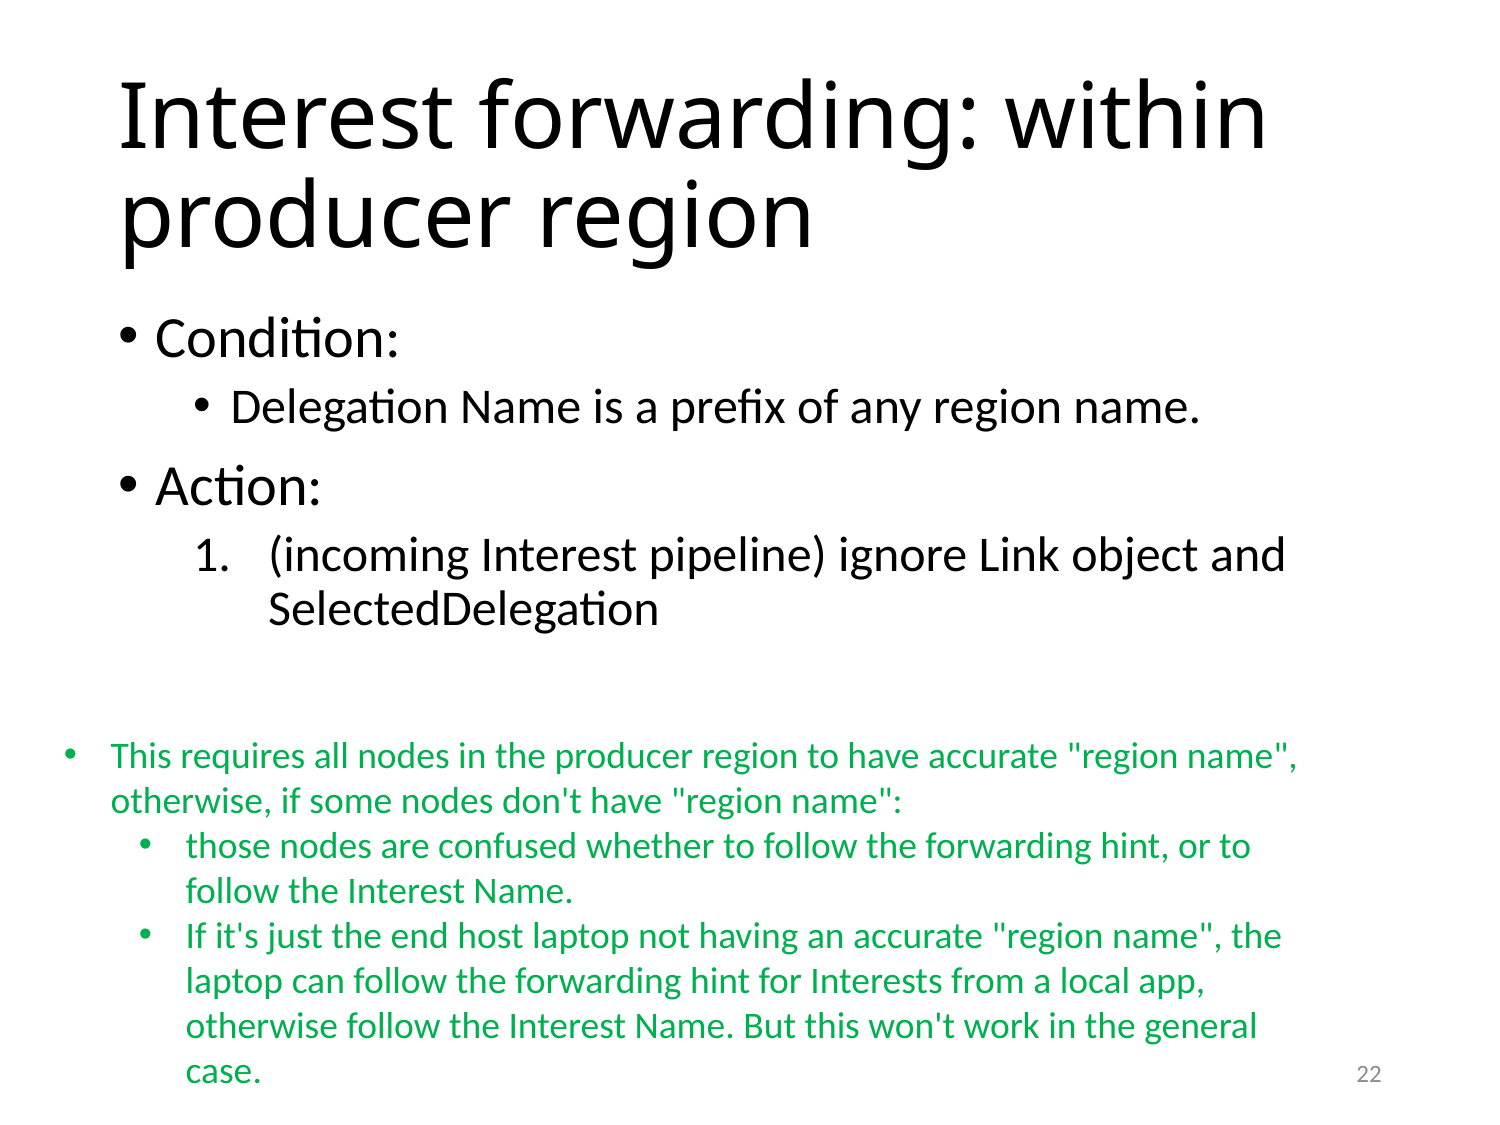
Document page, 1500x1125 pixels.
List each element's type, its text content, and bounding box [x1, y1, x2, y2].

list Condition: Delegation Name is a prefix of any region name. Action: (incoming Interest pipeline) ignore Link object and SelectedDelegation [103, 299, 1397, 1014]
text_box This requires all nodes in the producer region to have accurate "region name", otherwise, if some nodes don't have "region name": those nodes are confused whether to follow the forwarding hint, or to follow the Interest Name. If it's just the end host laptop not having an accurate "region name", the laptop can follow the forwarding hint for Interests from a local app, otherwise follow the Interest Name. But this won't work in the general case. [48, 723, 1354, 1099]
title Interest forwarding: within producer region [103, 59, 1397, 278]
slide_number 22 [1059, 1042, 1397, 1103]
